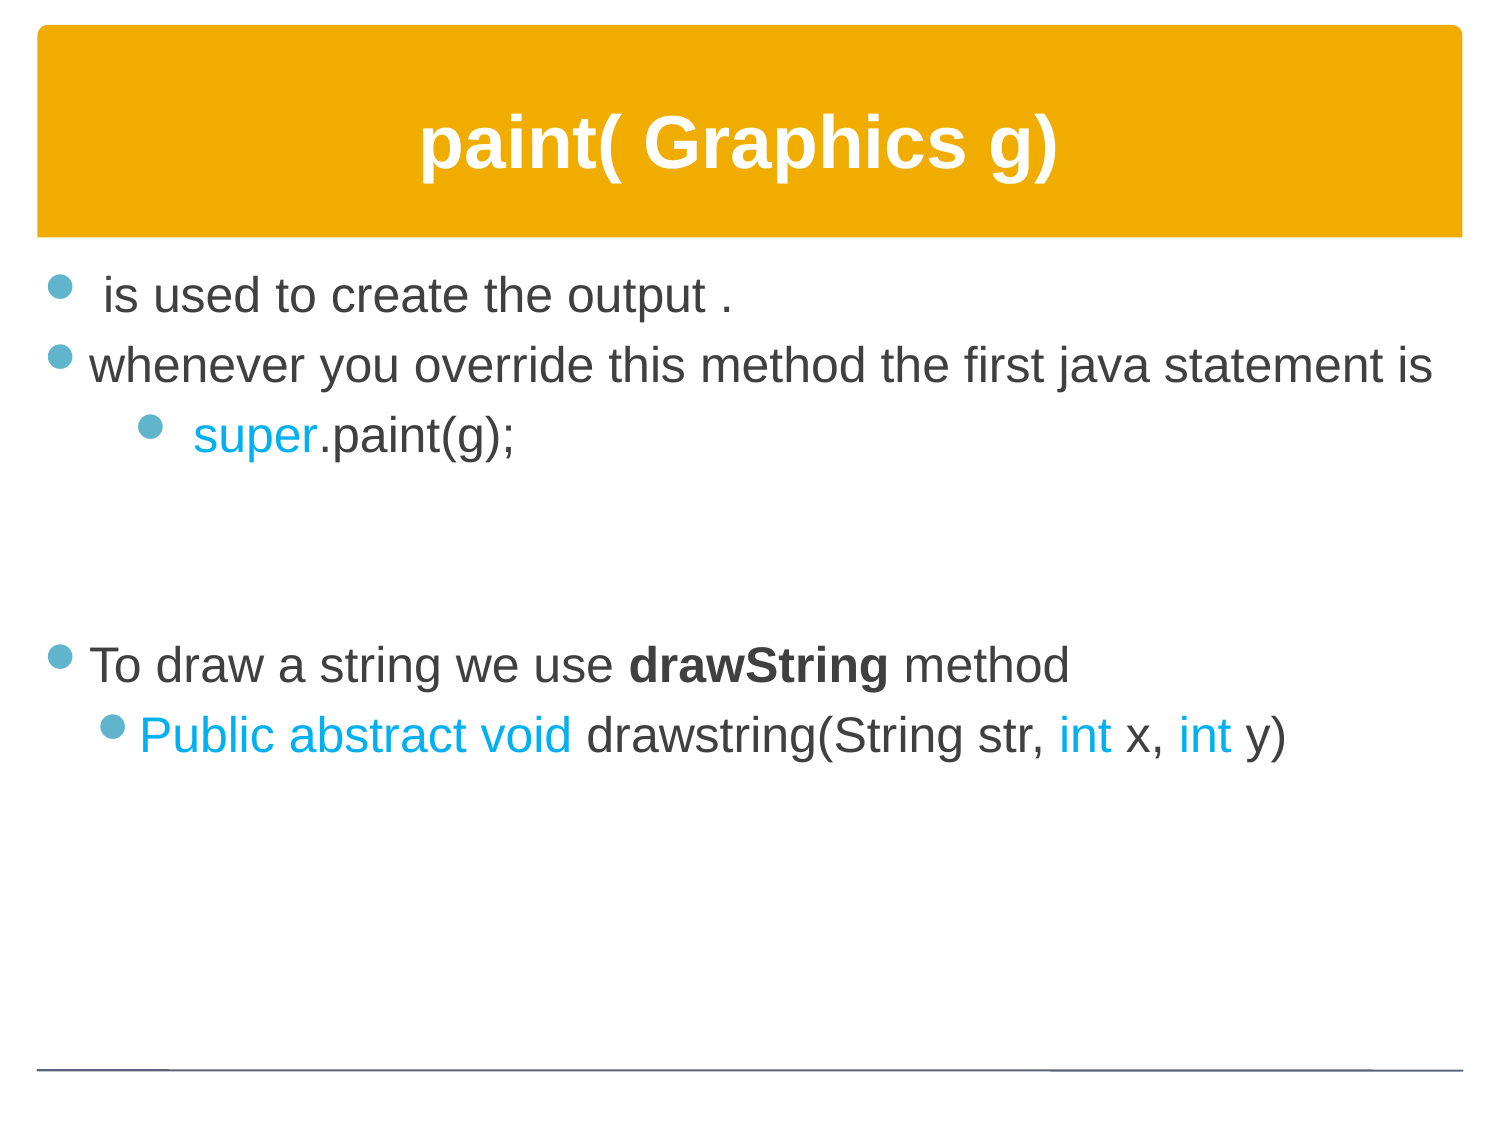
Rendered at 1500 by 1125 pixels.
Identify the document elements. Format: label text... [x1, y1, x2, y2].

title paint( Graphics g) [49, 44, 1451, 233]
list is used to create the output . whenever you override this method the first java statement is super.paint(g); To draw a string we use drawString method Public abstract void drawstring(String str, int x, int y) [29, 255, 1500, 1125]
